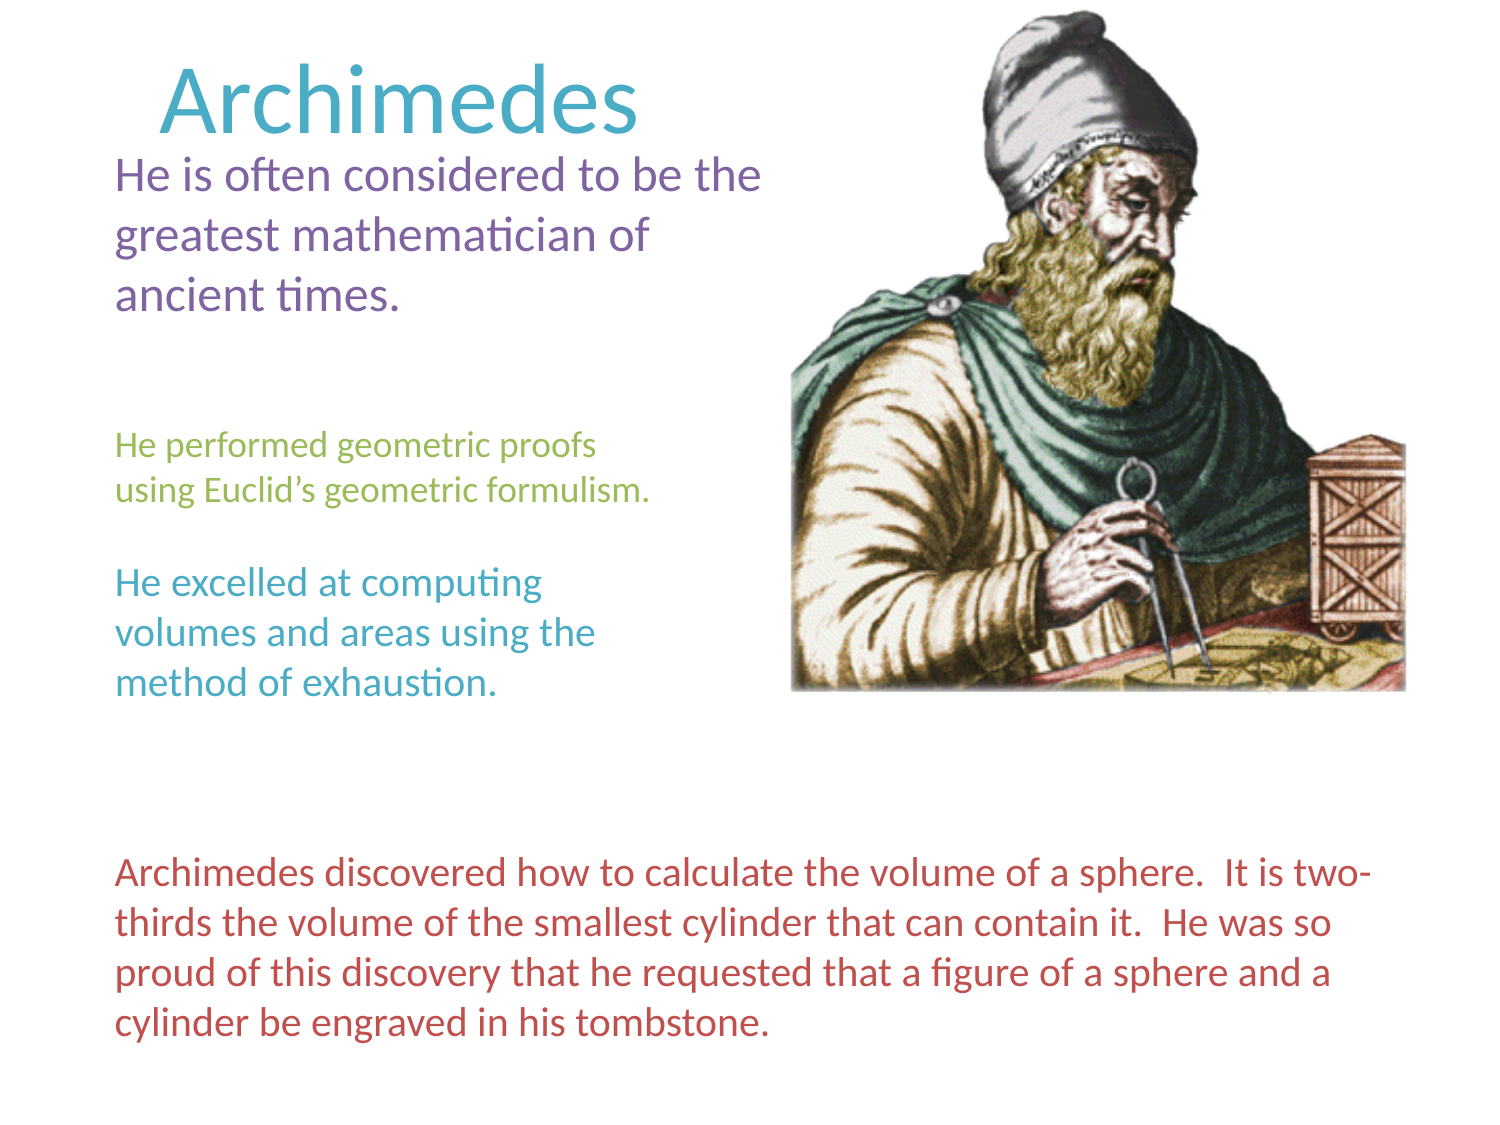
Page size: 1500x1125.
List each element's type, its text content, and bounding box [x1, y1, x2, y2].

text_box He is often considered to be the greatest mathematician of ancient times. [99, 134, 782, 330]
title Archimedes [0, 0, 785, 188]
text_box Archimedes discovered how to calculate the volume of a sphere. It is two-thirds the volume of the smallest cylinder that can contain it. He was so proud of this discovery that he requested that a figure of a sphere and a cylinder be engraved in his tombstone. [99, 837, 1409, 1053]
picture [787, 0, 1409, 694]
text_box He performed geometric proofs using Euclid’s geometric formulism. He excelled at computing volumes and areas using the method of exhaustion. [99, 412, 675, 713]
